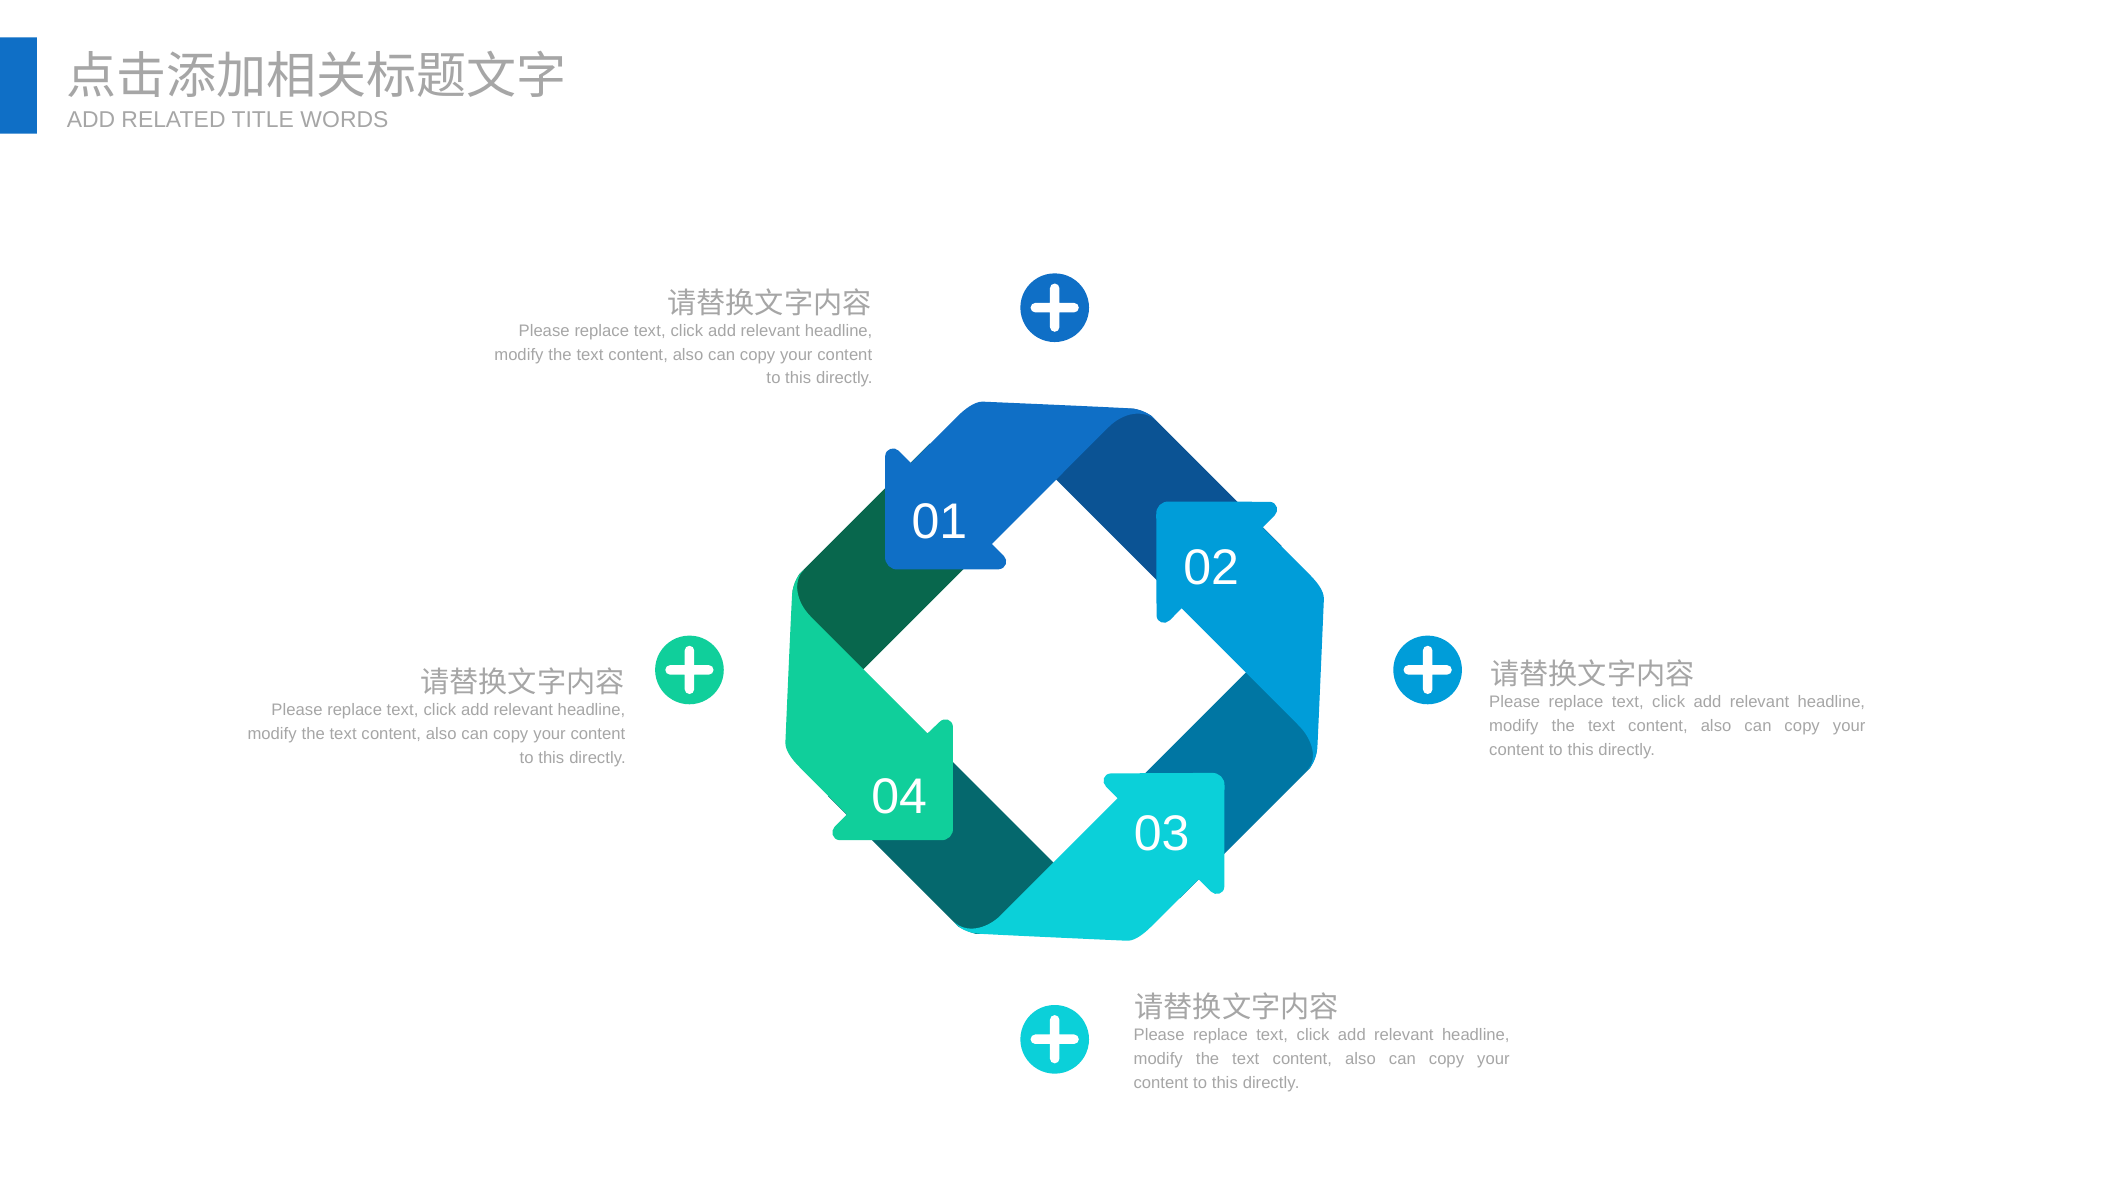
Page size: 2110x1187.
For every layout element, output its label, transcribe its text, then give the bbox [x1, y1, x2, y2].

text_box 请替换文字内容 [652, 269, 887, 327]
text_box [1402, 635, 1462, 705]
text_box 点击添加相关标题文字 [66, 43, 567, 104]
text_box [0, 36, 38, 135]
text_box Please replace text, click add relevant headline, modify the text content, also can copy your content to this directly. [1474, 679, 1881, 767]
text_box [1020, 273, 1090, 323]
text_box Please replace text, click add relevant headline, modify the text content, also can copy your content to this directly. [1118, 1012, 1525, 1099]
text_box 请替换文字内容 [1119, 1019, 1355, 1031]
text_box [707, 323, 1402, 1019]
text_box 请替换文字内容 [405, 649, 640, 706]
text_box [655, 635, 707, 705]
text_box ADD RELATED TITLE WORDS [66, 104, 389, 132]
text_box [1020, 1019, 1090, 1074]
text_box Please replace text, click add relevant headline, modify the text content, also can copy your content to this directly. [464, 308, 707, 395]
text_box Please replace text, click add relevant headline, modify the text content, also can copy your content to this directly. [217, 687, 641, 775]
text_box 请替换文字内容 [1475, 641, 1710, 698]
